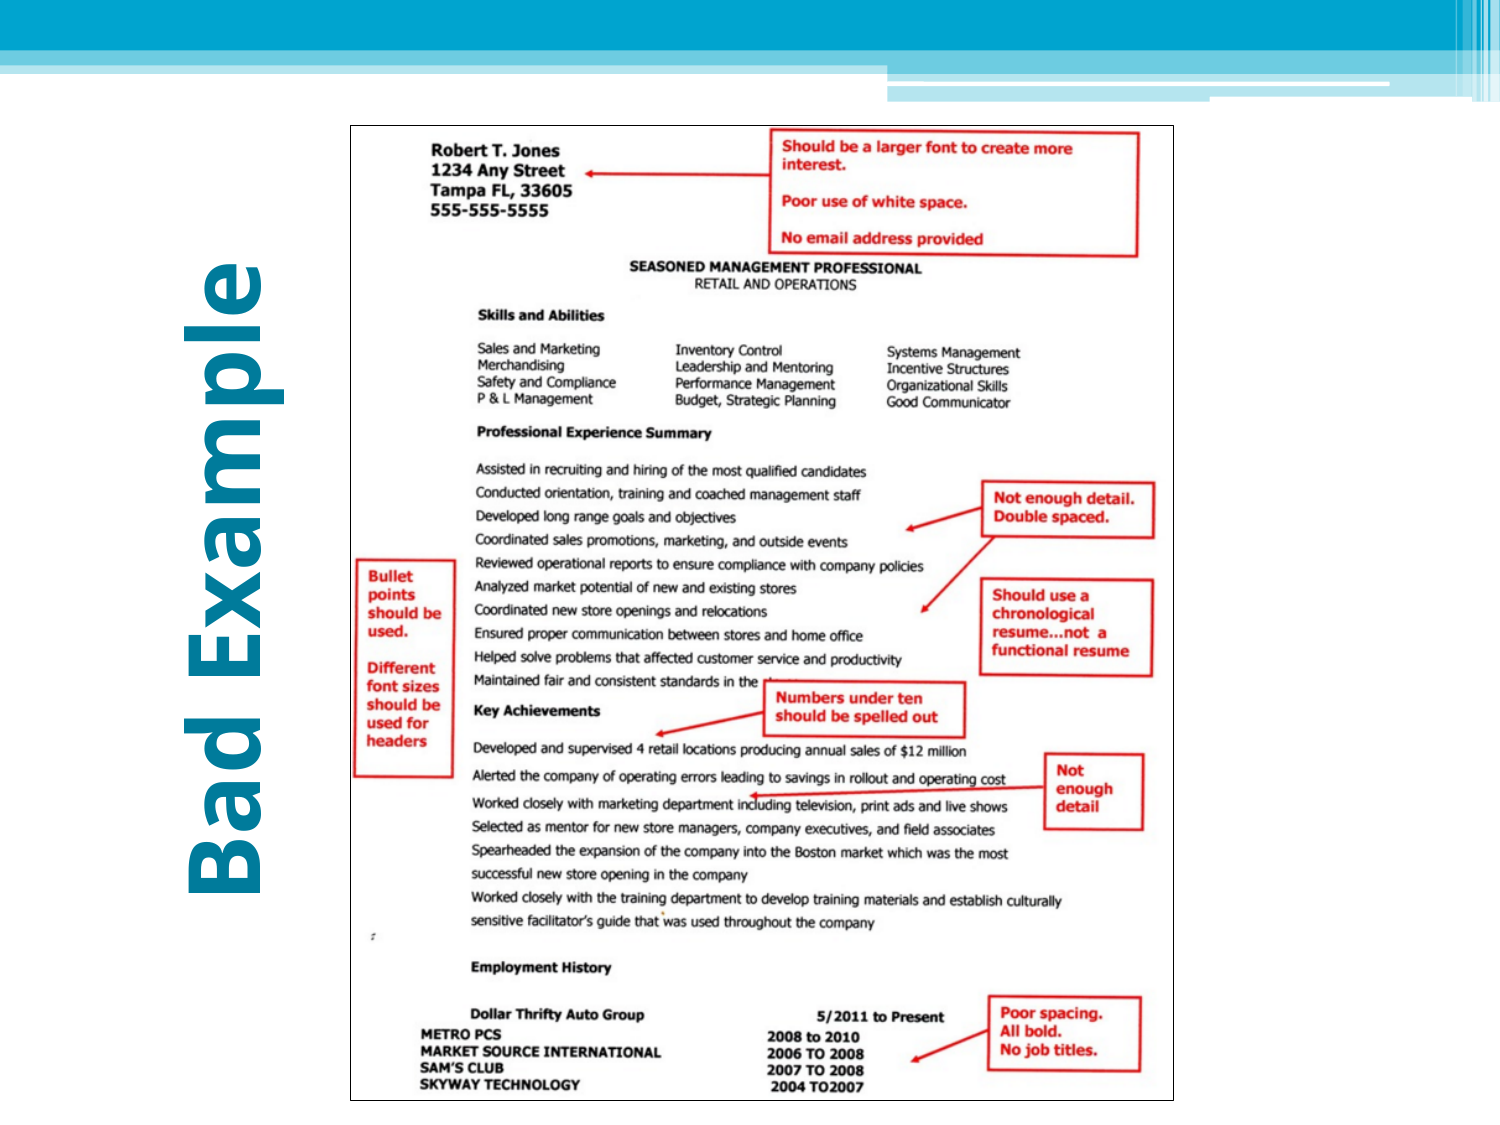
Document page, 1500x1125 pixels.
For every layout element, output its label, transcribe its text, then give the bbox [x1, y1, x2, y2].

text_box Bad Example [116, 99, 288, 1063]
picture [349, 124, 1173, 1100]
